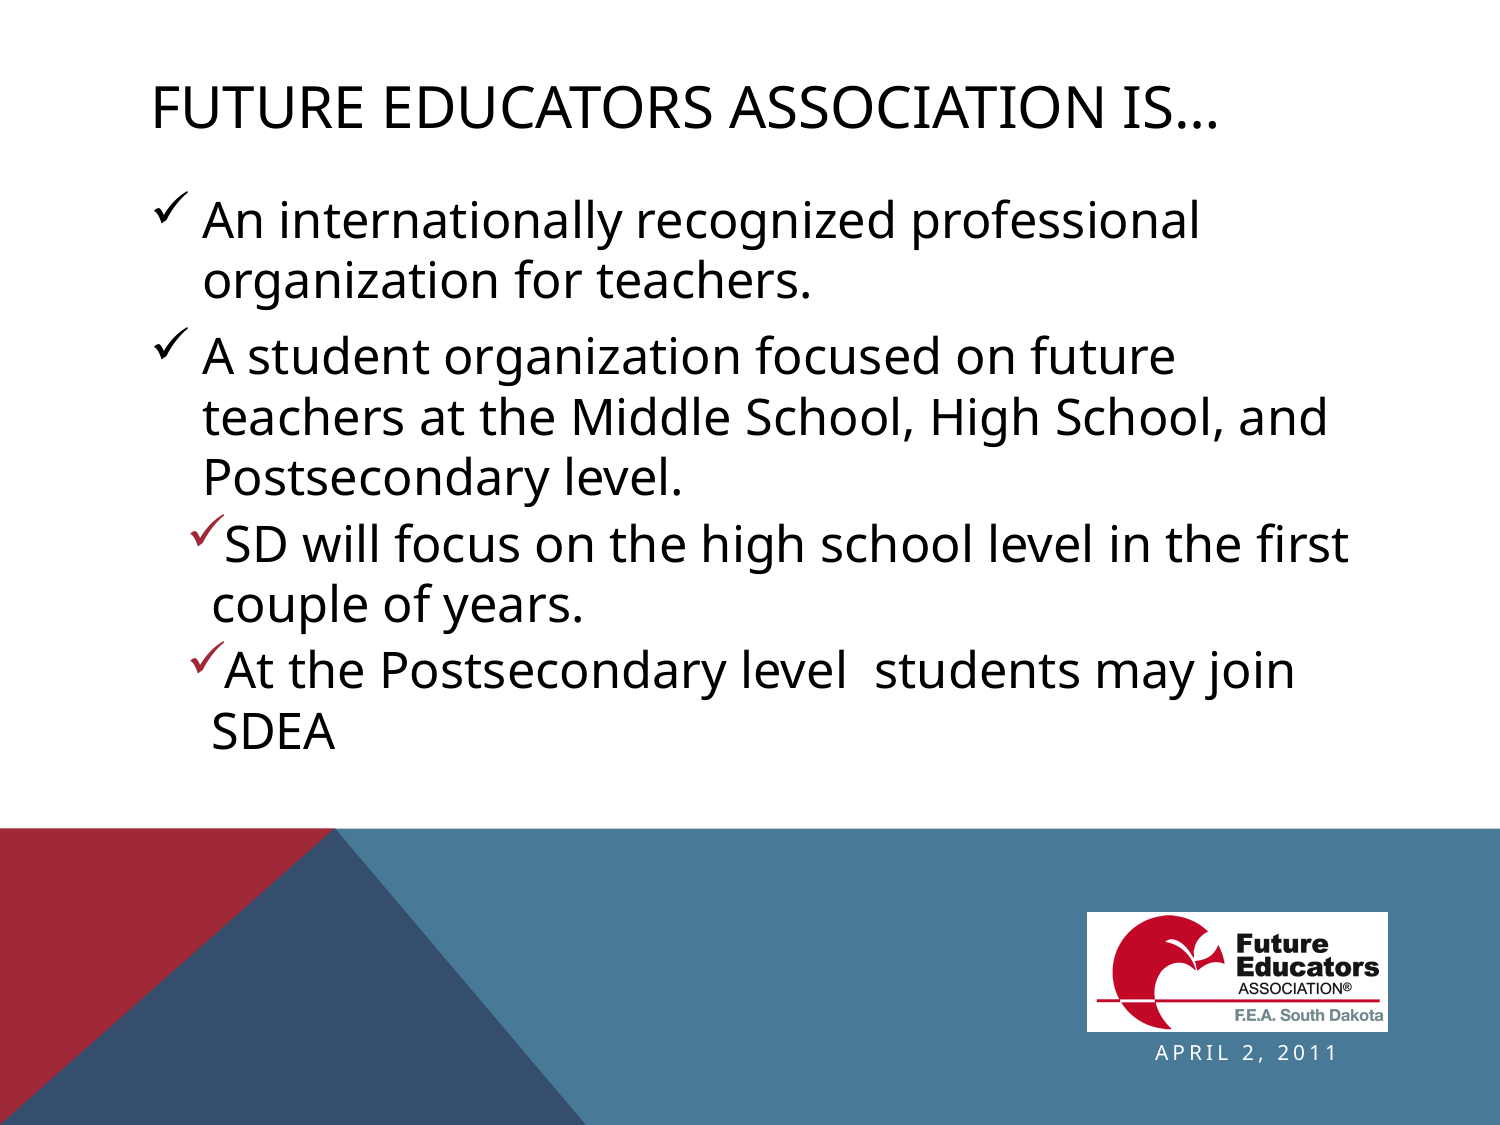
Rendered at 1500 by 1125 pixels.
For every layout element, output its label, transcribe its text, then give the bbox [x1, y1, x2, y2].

list An internationally recognized professional organization for teachers. A student organization focused on future teachers at the Middle School, High School, and Postsecondary level. SD will focus on the high school level in the first couple of years. At the Postsecondary level students may join SDEA [135, 180, 1369, 768]
footer April 2, 2011 [577, 1031, 1352, 1076]
title Future Educators Association is… [135, 60, 1369, 150]
picture [1087, 912, 1388, 1032]
